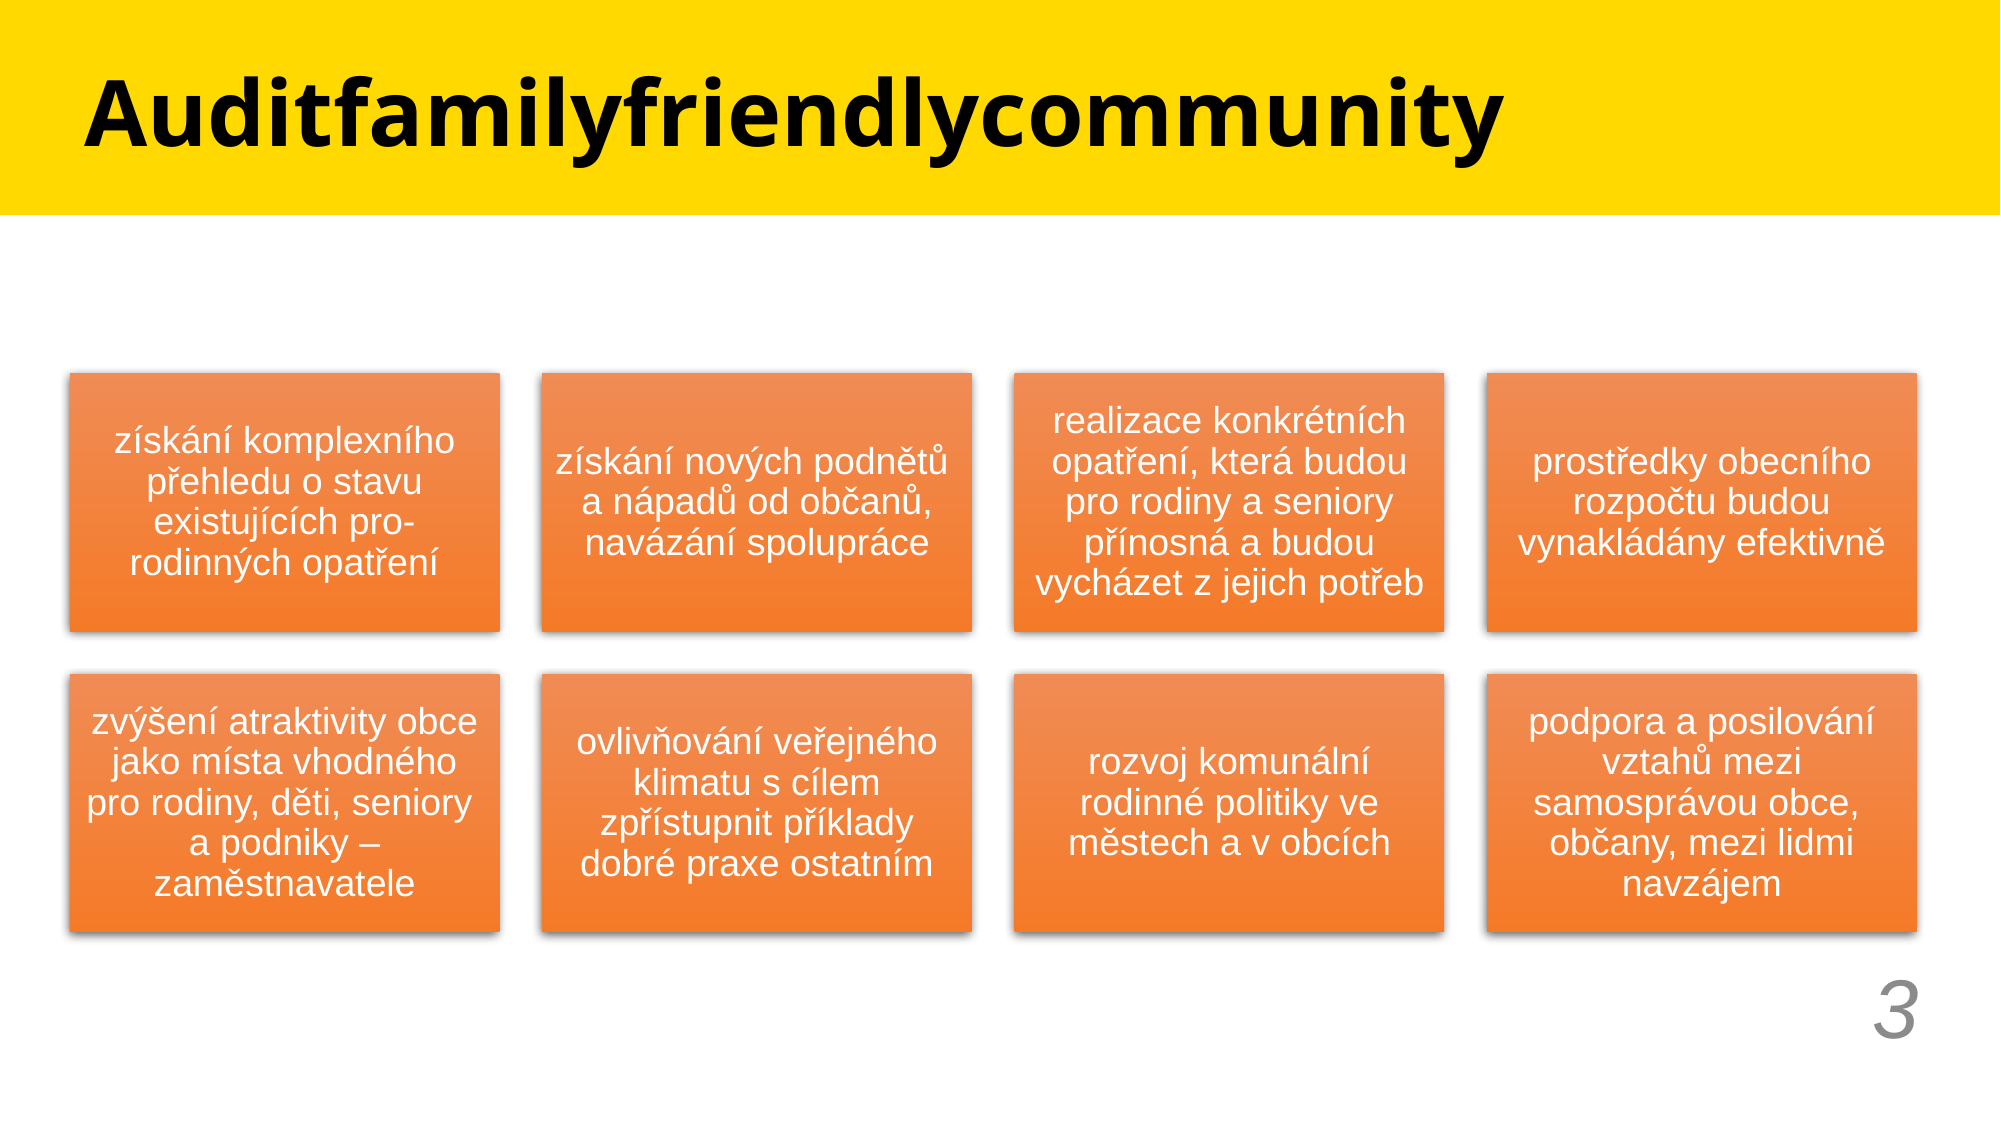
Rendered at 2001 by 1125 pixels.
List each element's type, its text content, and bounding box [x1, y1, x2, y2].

slide_number 3 [1483, 976, 1934, 1063]
title Auditfamilyfriendlycommunity [69, 60, 1918, 214]
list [69, 275, 1918, 1031]
